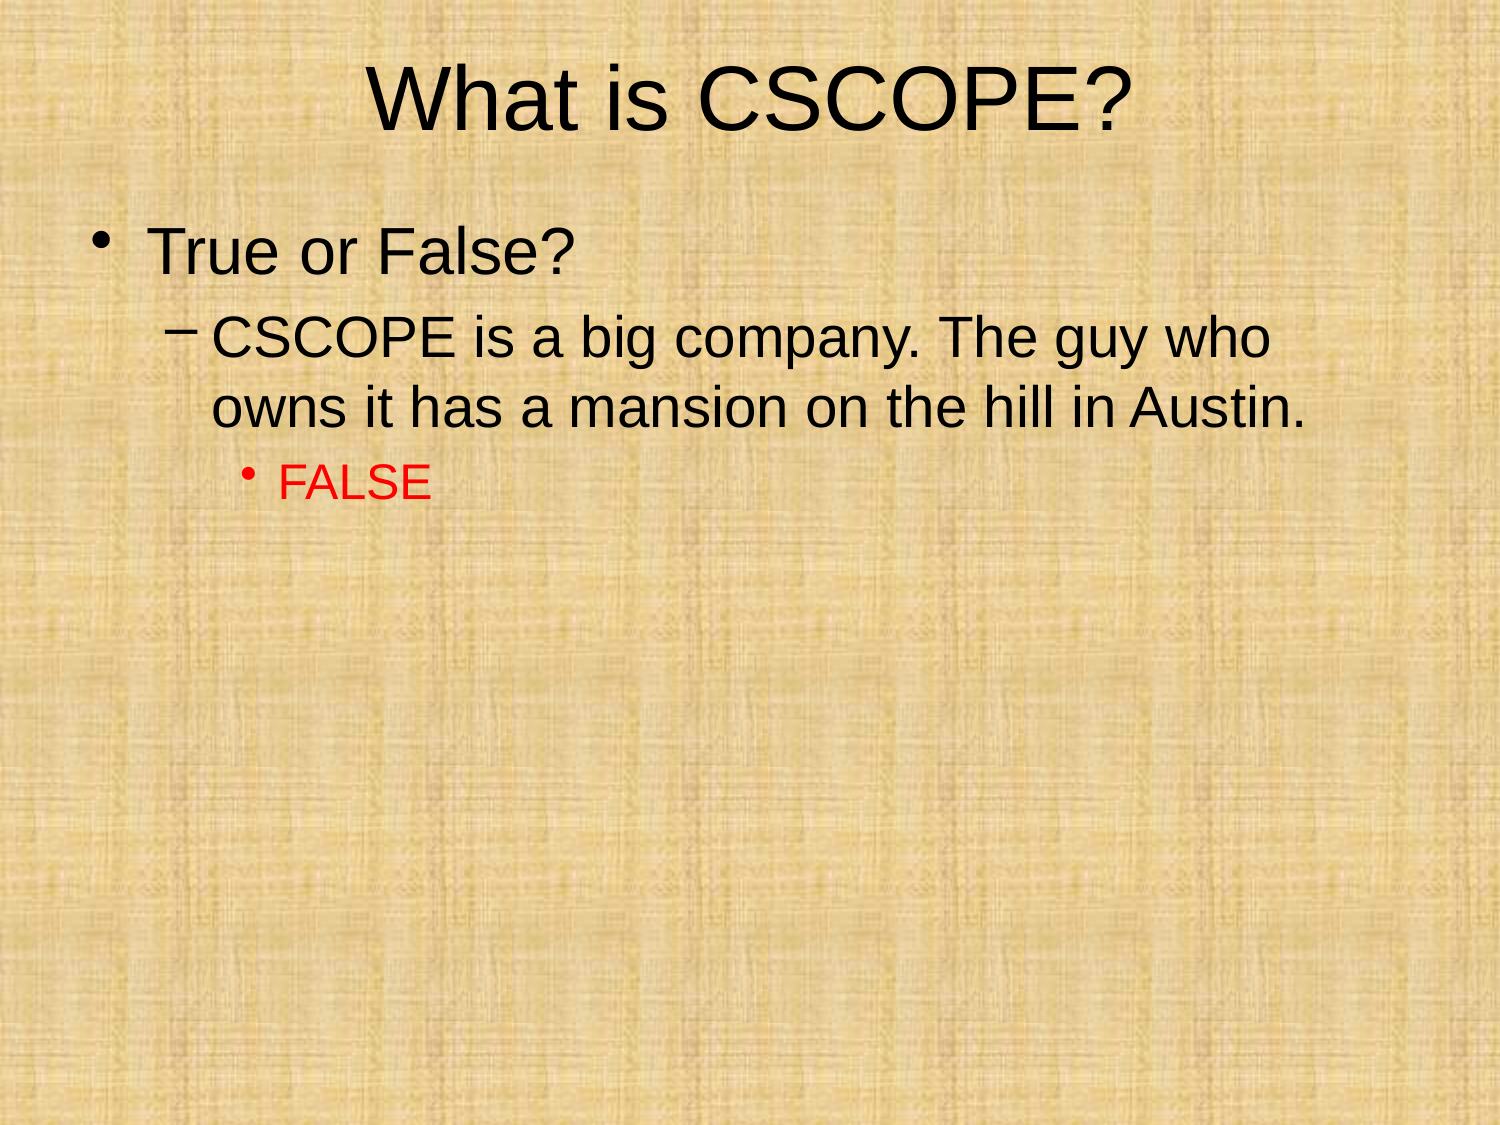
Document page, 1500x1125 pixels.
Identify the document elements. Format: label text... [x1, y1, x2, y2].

picture [0, 0, 1500, 1125]
title What is CSCOPE? [74, 0, 1426, 188]
list True or False? CSCOPE is a big company. The guy who owns it has a mansion on the hill in Austin. FALSE [74, 199, 1426, 1125]
